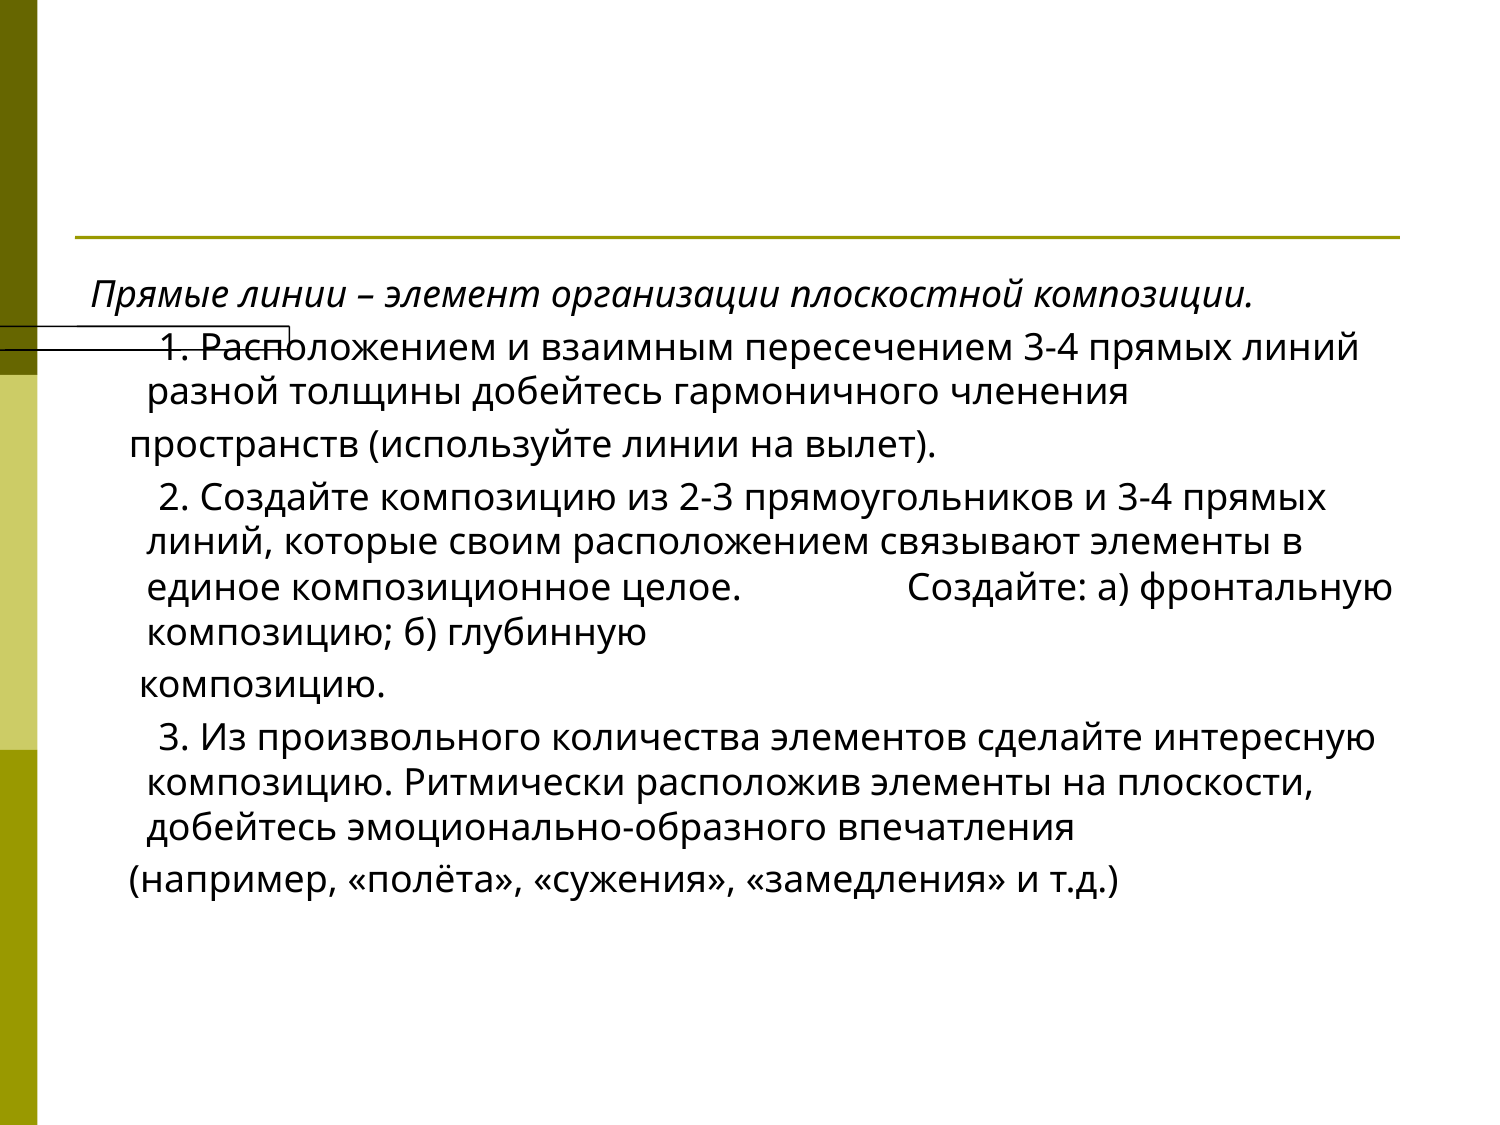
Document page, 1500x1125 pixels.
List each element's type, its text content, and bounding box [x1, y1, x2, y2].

list Прямые линии – элемент организации плоскостной композиции. 1. Расположением и взаимным пересечением 3-4 прямых линий разной толщины добейтесь гармоничного членения пространств (используйте линии на вылет). 2. Создайте композицию из 2-3 прямоугольников и 3-4 прямых линий, которые своим расположением связывают элементы в единое композиционное целое. Создайте: а) фронтальную композицию; б) глубинную композицию. 3. Из произвольного количества элементов сделайте интересную композицию. Ритмически расположив элементы на плоскости, добейтесь эмоционально-образного впечатления (например, «полёта», «сужения», «замедления» и т.д.) [74, 262, 1426, 1006]
